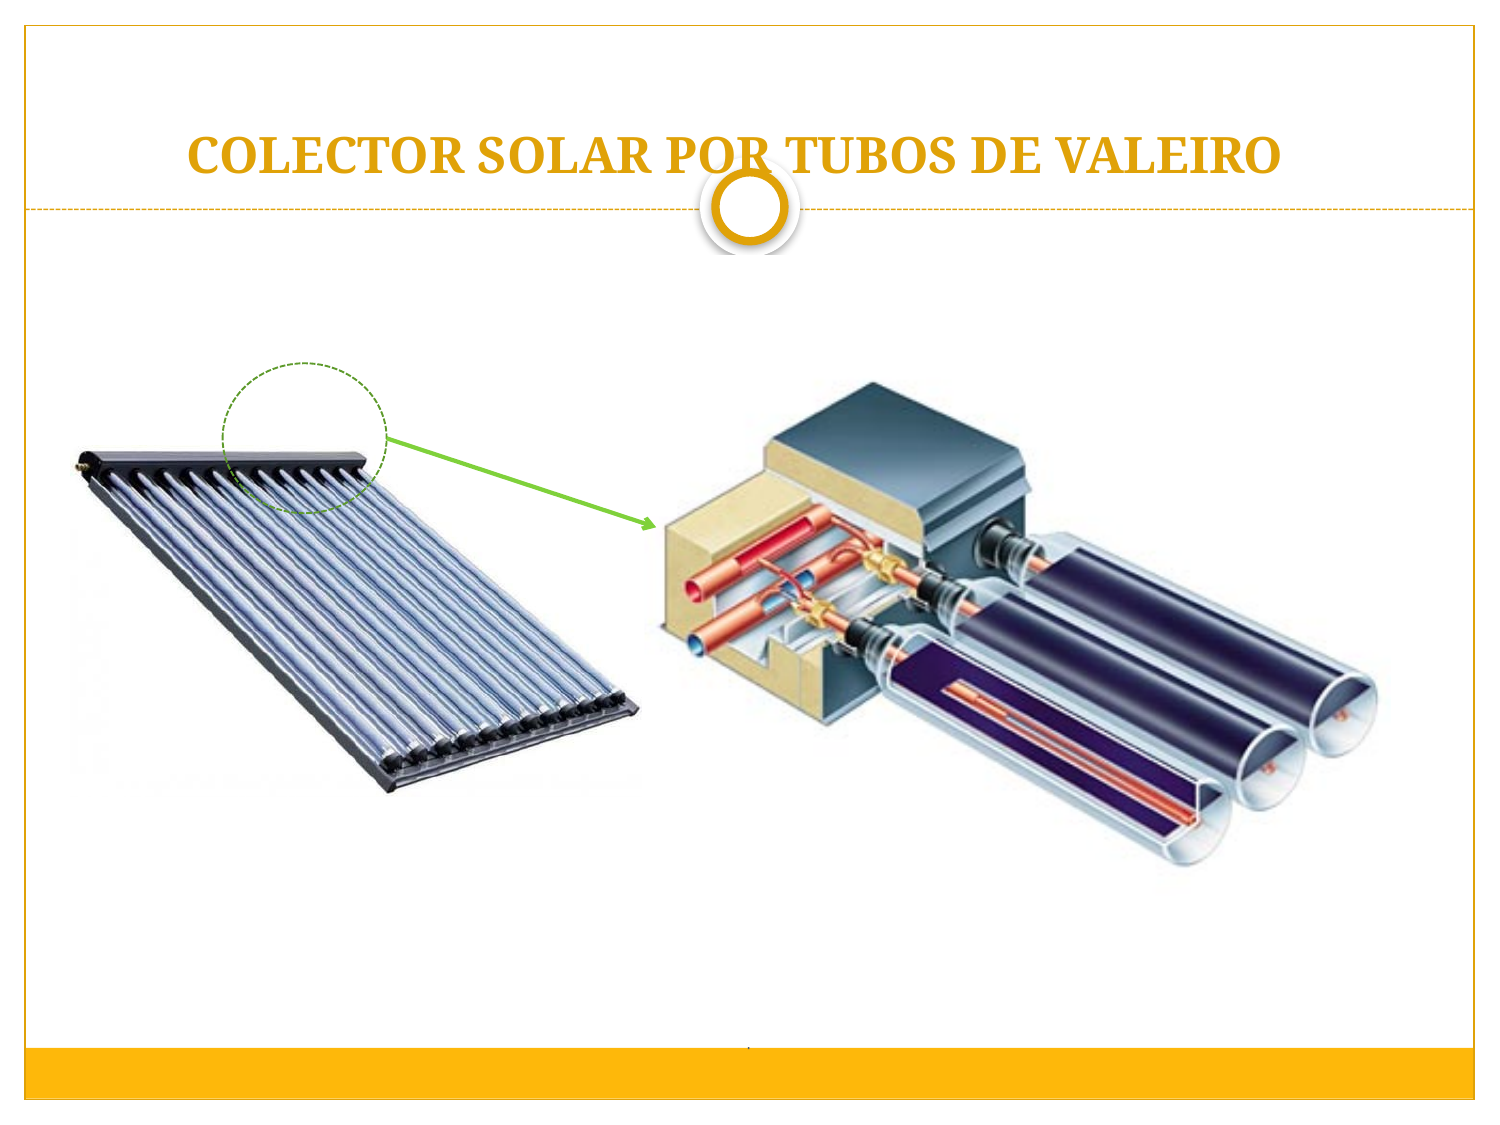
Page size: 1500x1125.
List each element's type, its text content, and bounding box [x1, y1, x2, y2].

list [644, 255, 1391, 1047]
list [70, 445, 637, 798]
title COLECTOR SOLAR POR TUBOS DE VALEIRO [171, 66, 1329, 191]
text_box [221, 362, 388, 442]
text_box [386, 437, 657, 528]
